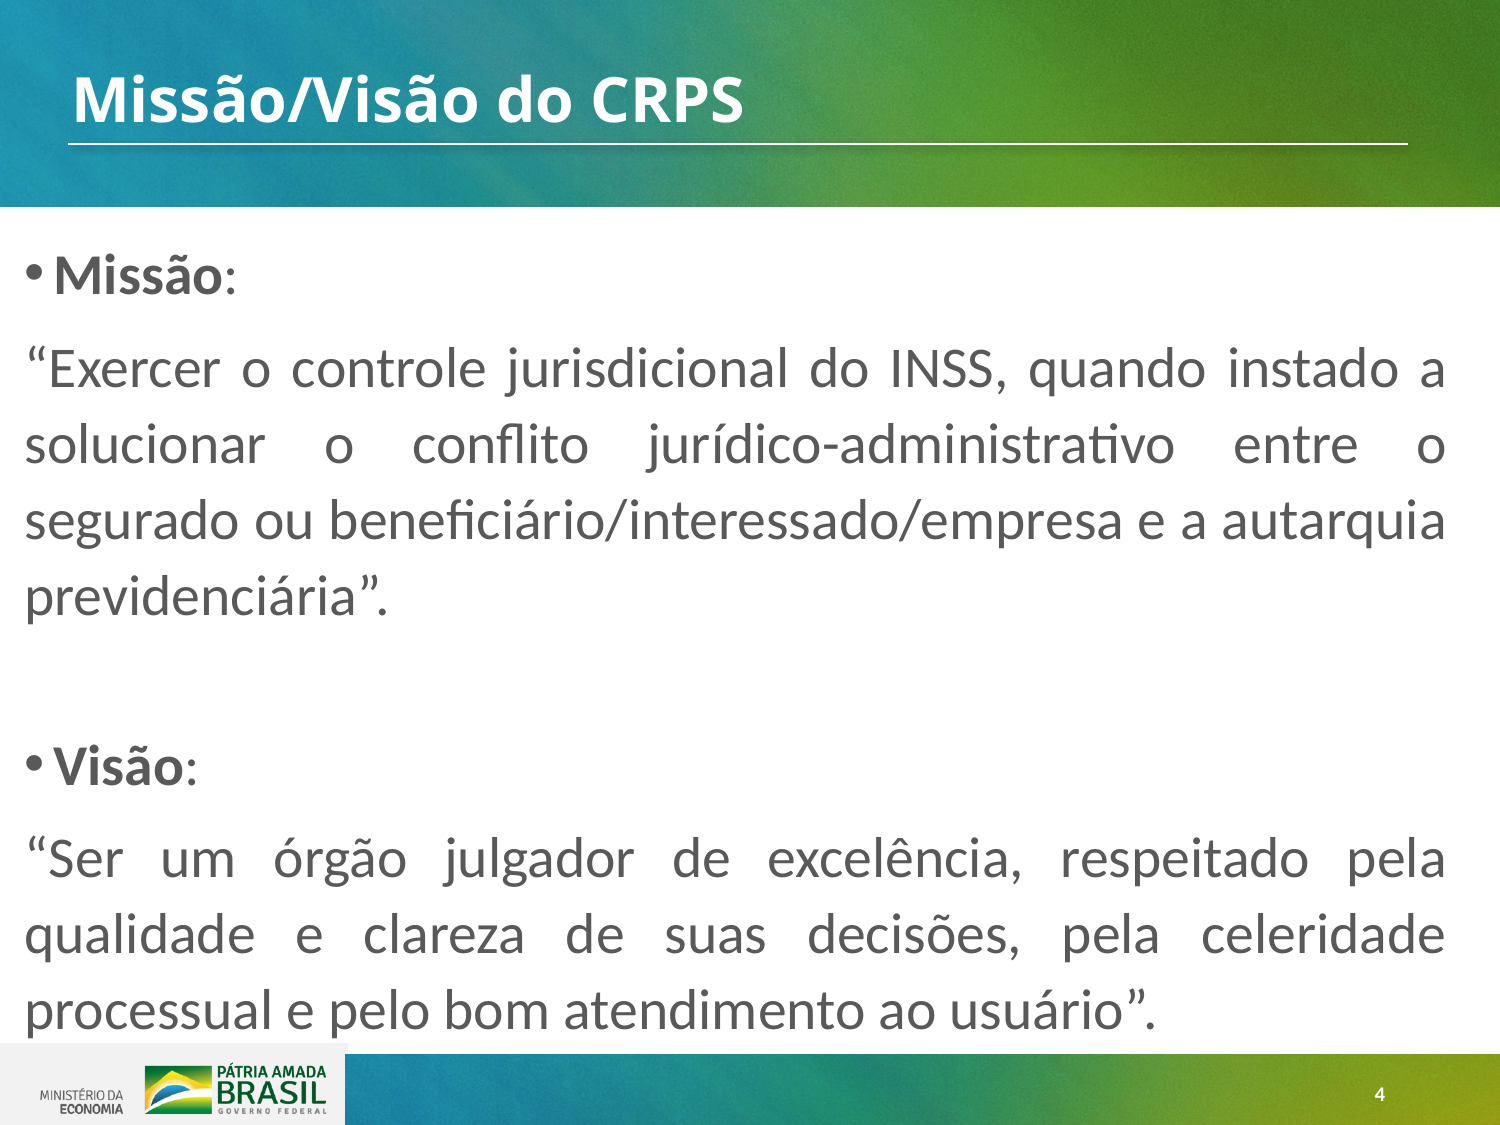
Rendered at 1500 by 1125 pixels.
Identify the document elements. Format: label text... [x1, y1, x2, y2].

list Missão: “Exercer o controle jurisdicional do INSS, quando instado a solucionar o conflito jurídico-administrativo entre o segurado ou beneficiário/interessado/empresa e a autarquia previdenciária”. Visão: “Ser um órgão julgador de excelência, respeitado pela qualidade e clareza de suas decisões, pela celeridade processual e pelo bom atendimento ao usuário”. [12, 224, 1461, 1050]
picture [36, 1052, 330, 1122]
picture [0, 0, 1500, 207]
picture [345, 1054, 1500, 1125]
